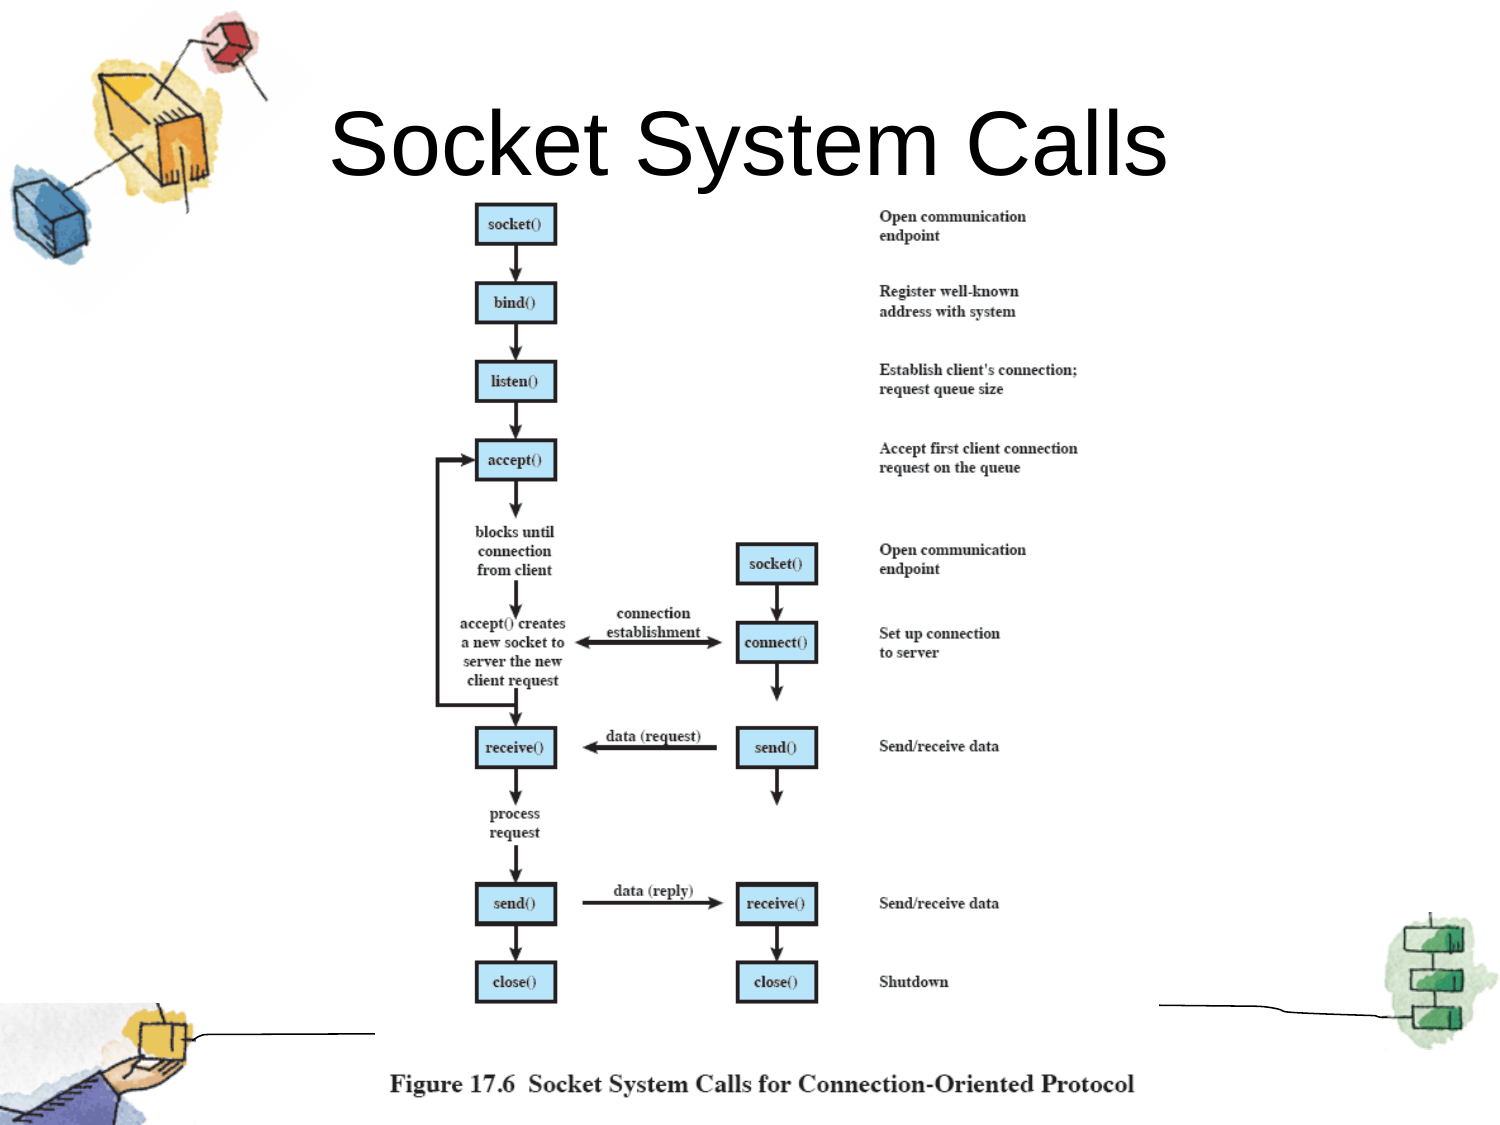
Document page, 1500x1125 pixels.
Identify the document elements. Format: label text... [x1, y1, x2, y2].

picture [0, 1003, 196, 1125]
picture [0, 85, 167, 316]
picture [114, 0, 274, 44]
picture [1382, 912, 1500, 1050]
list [374, 199, 1159, 1100]
title Socket System Calls [74, 44, 1426, 233]
